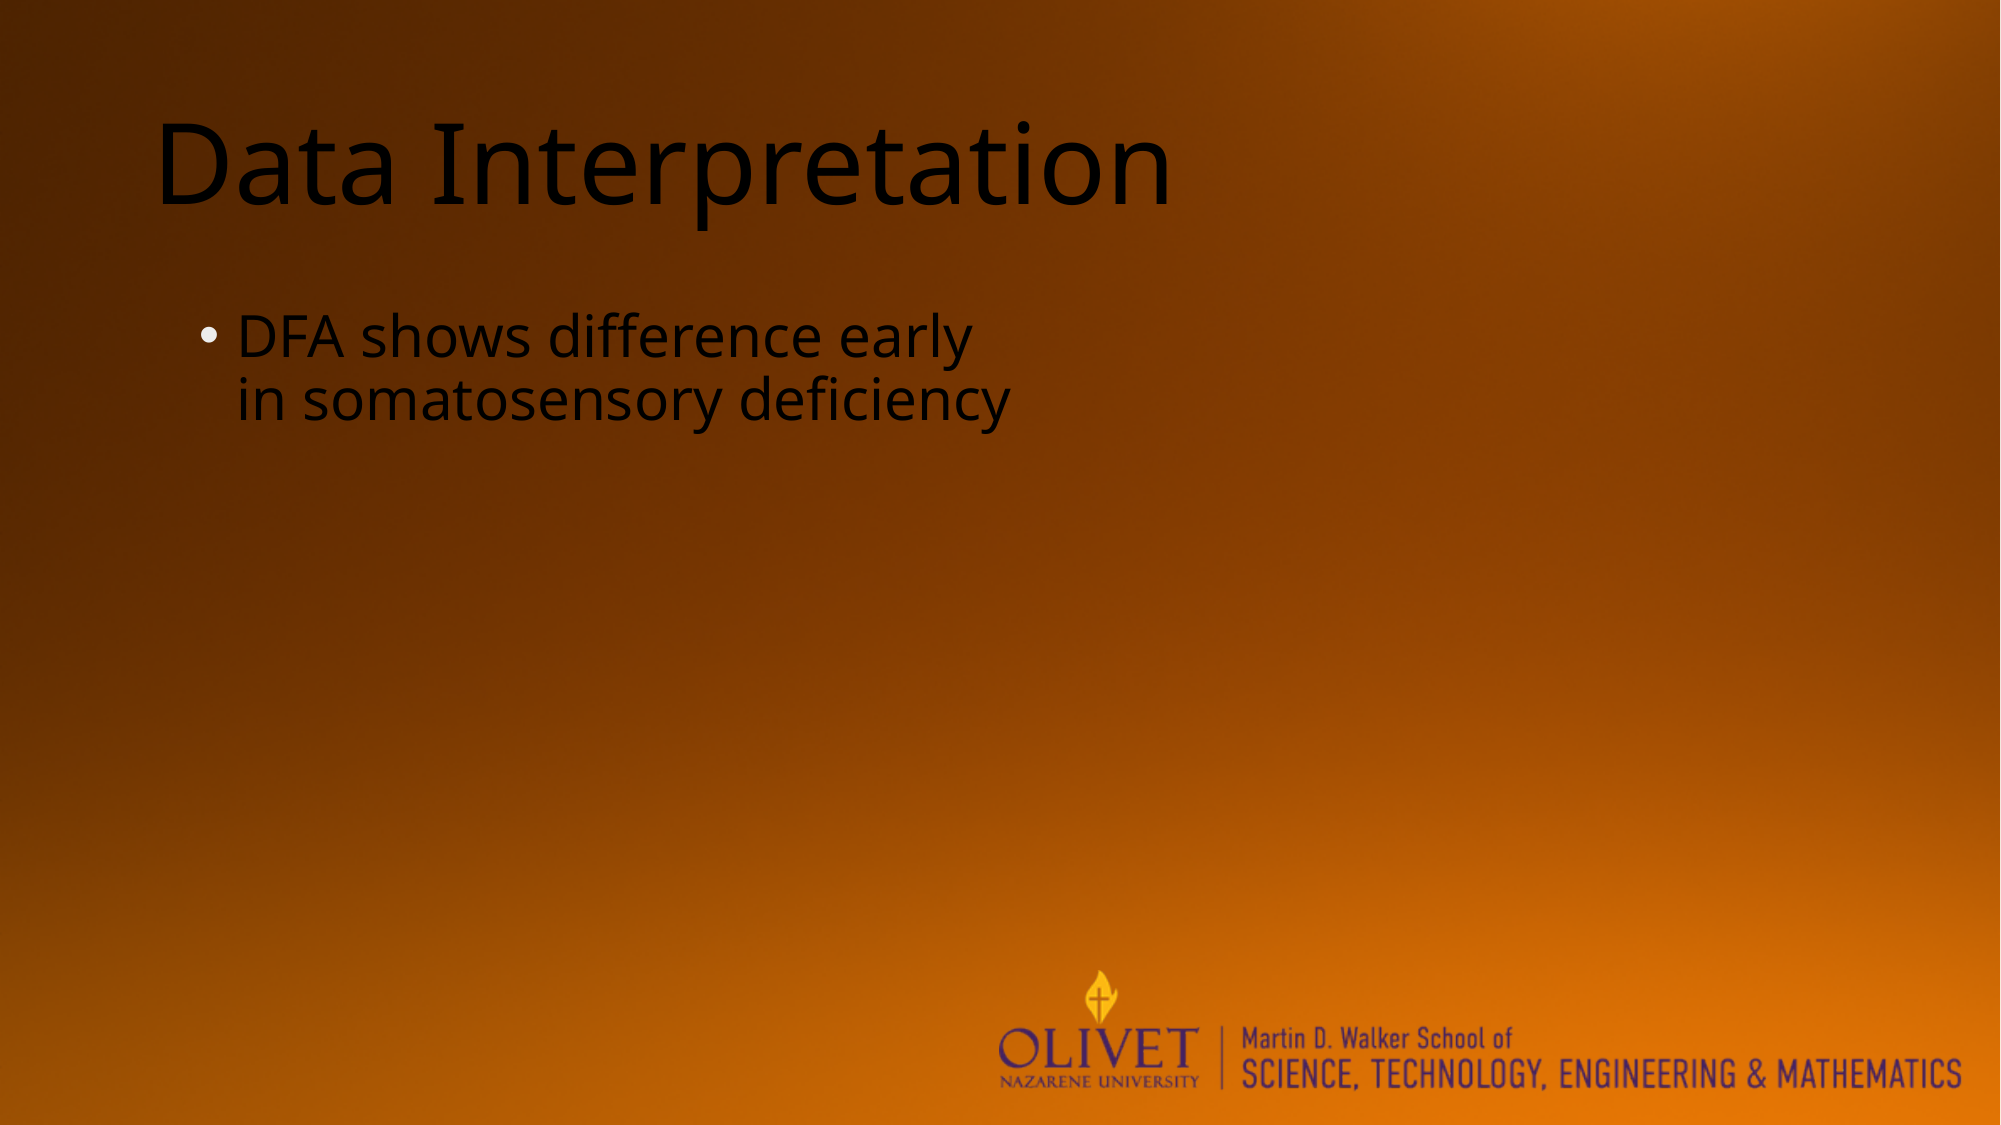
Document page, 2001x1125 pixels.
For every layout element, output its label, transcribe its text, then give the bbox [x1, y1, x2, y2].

title Data Interpretation [137, 59, 1863, 278]
list DFA shows difference early in somatosensory deficiency [183, 299, 1042, 1014]
picture [0, 0, 2001, 1125]
